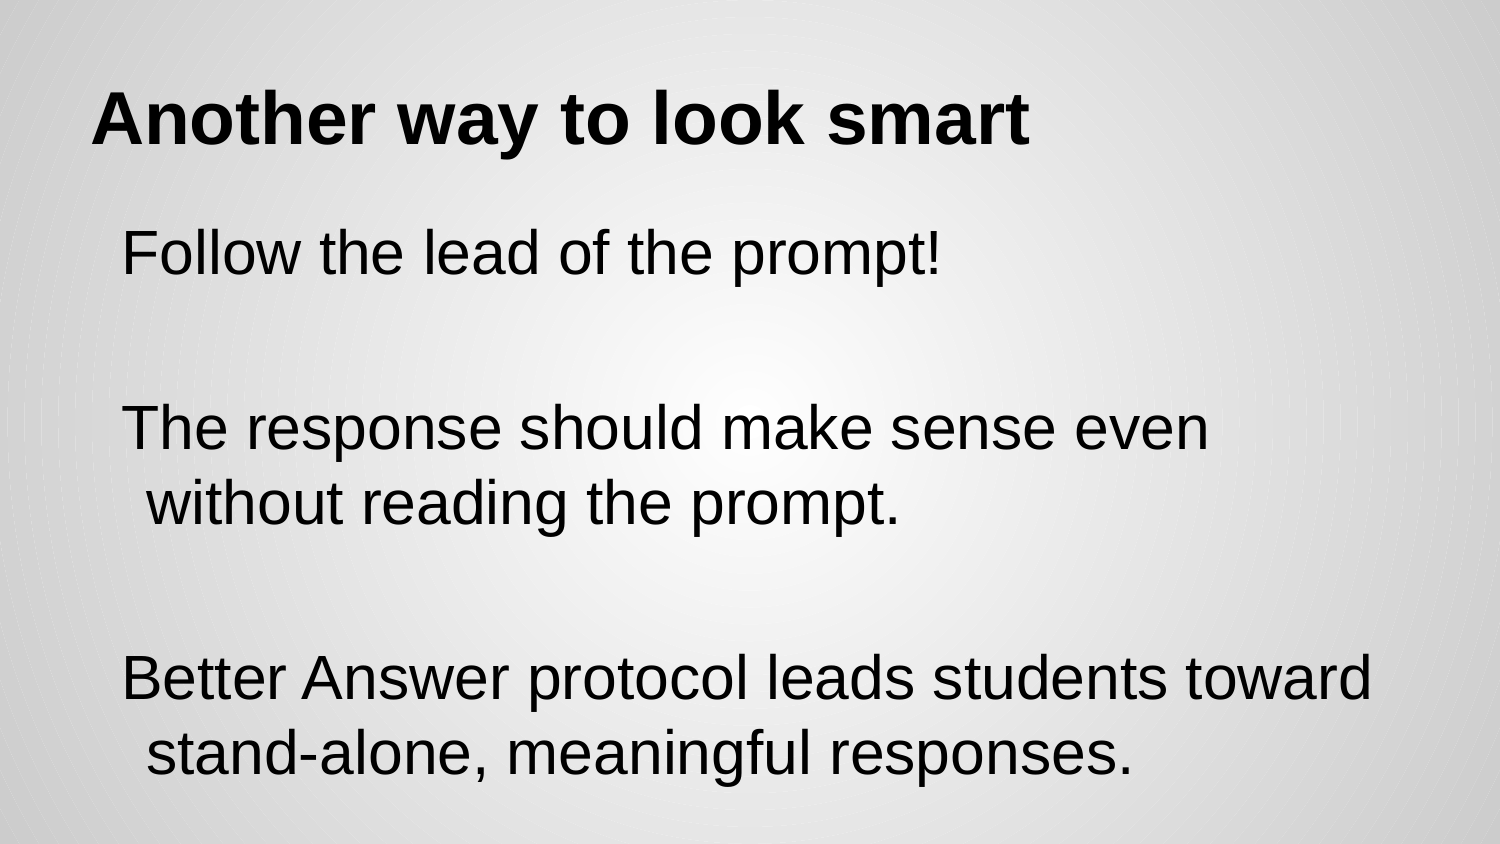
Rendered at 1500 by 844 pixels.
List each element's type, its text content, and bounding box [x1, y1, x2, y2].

list Follow the lead of the prompt! The response should make sense even without reading the prompt. Better Answer protocol leads students toward stand-alone, meaningful responses. [74, 196, 1426, 809]
title Another way to look smart [74, 33, 1426, 175]
